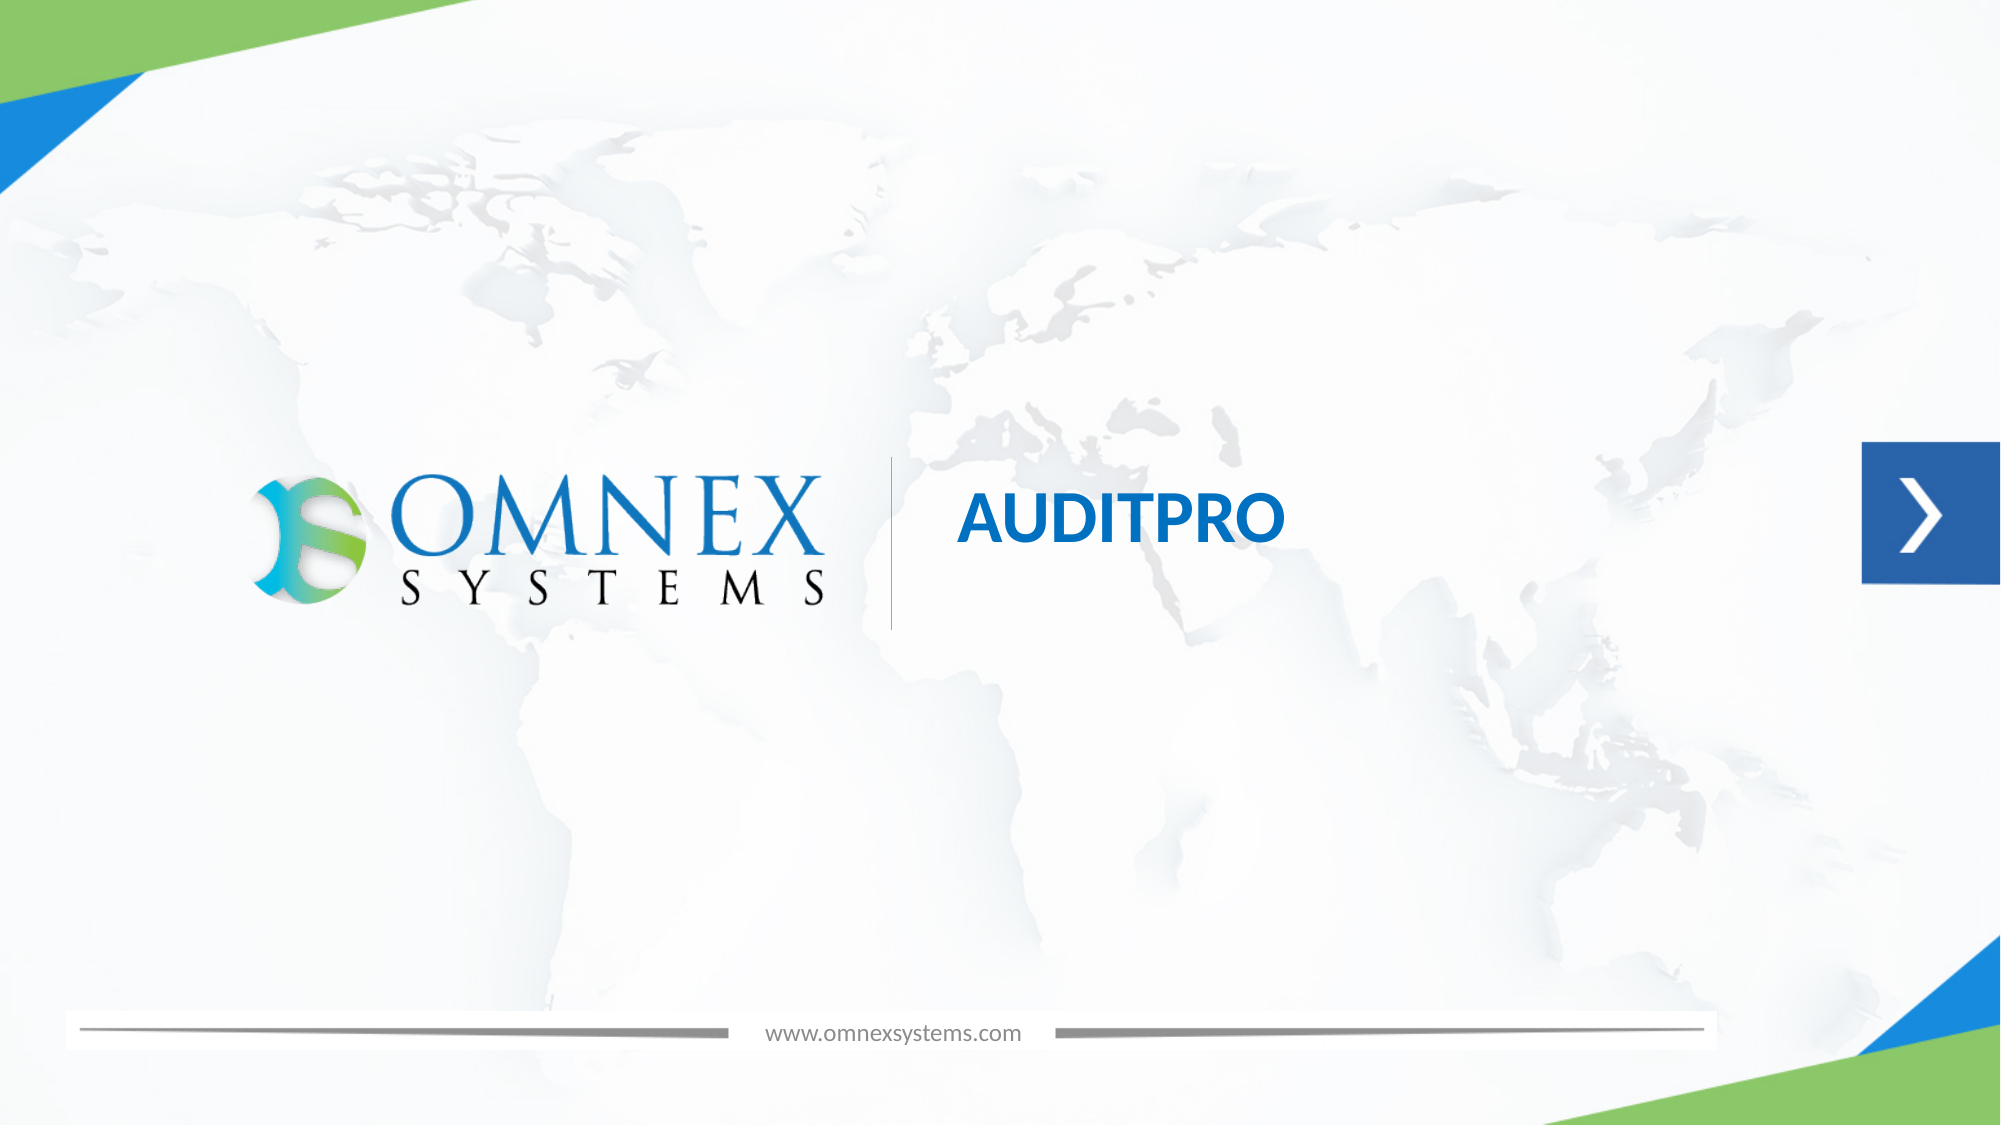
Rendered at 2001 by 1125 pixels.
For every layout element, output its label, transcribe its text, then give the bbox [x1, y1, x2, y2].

picture [0, 0, 2001, 1125]
text_box AUDITPRO [942, 460, 1312, 566]
